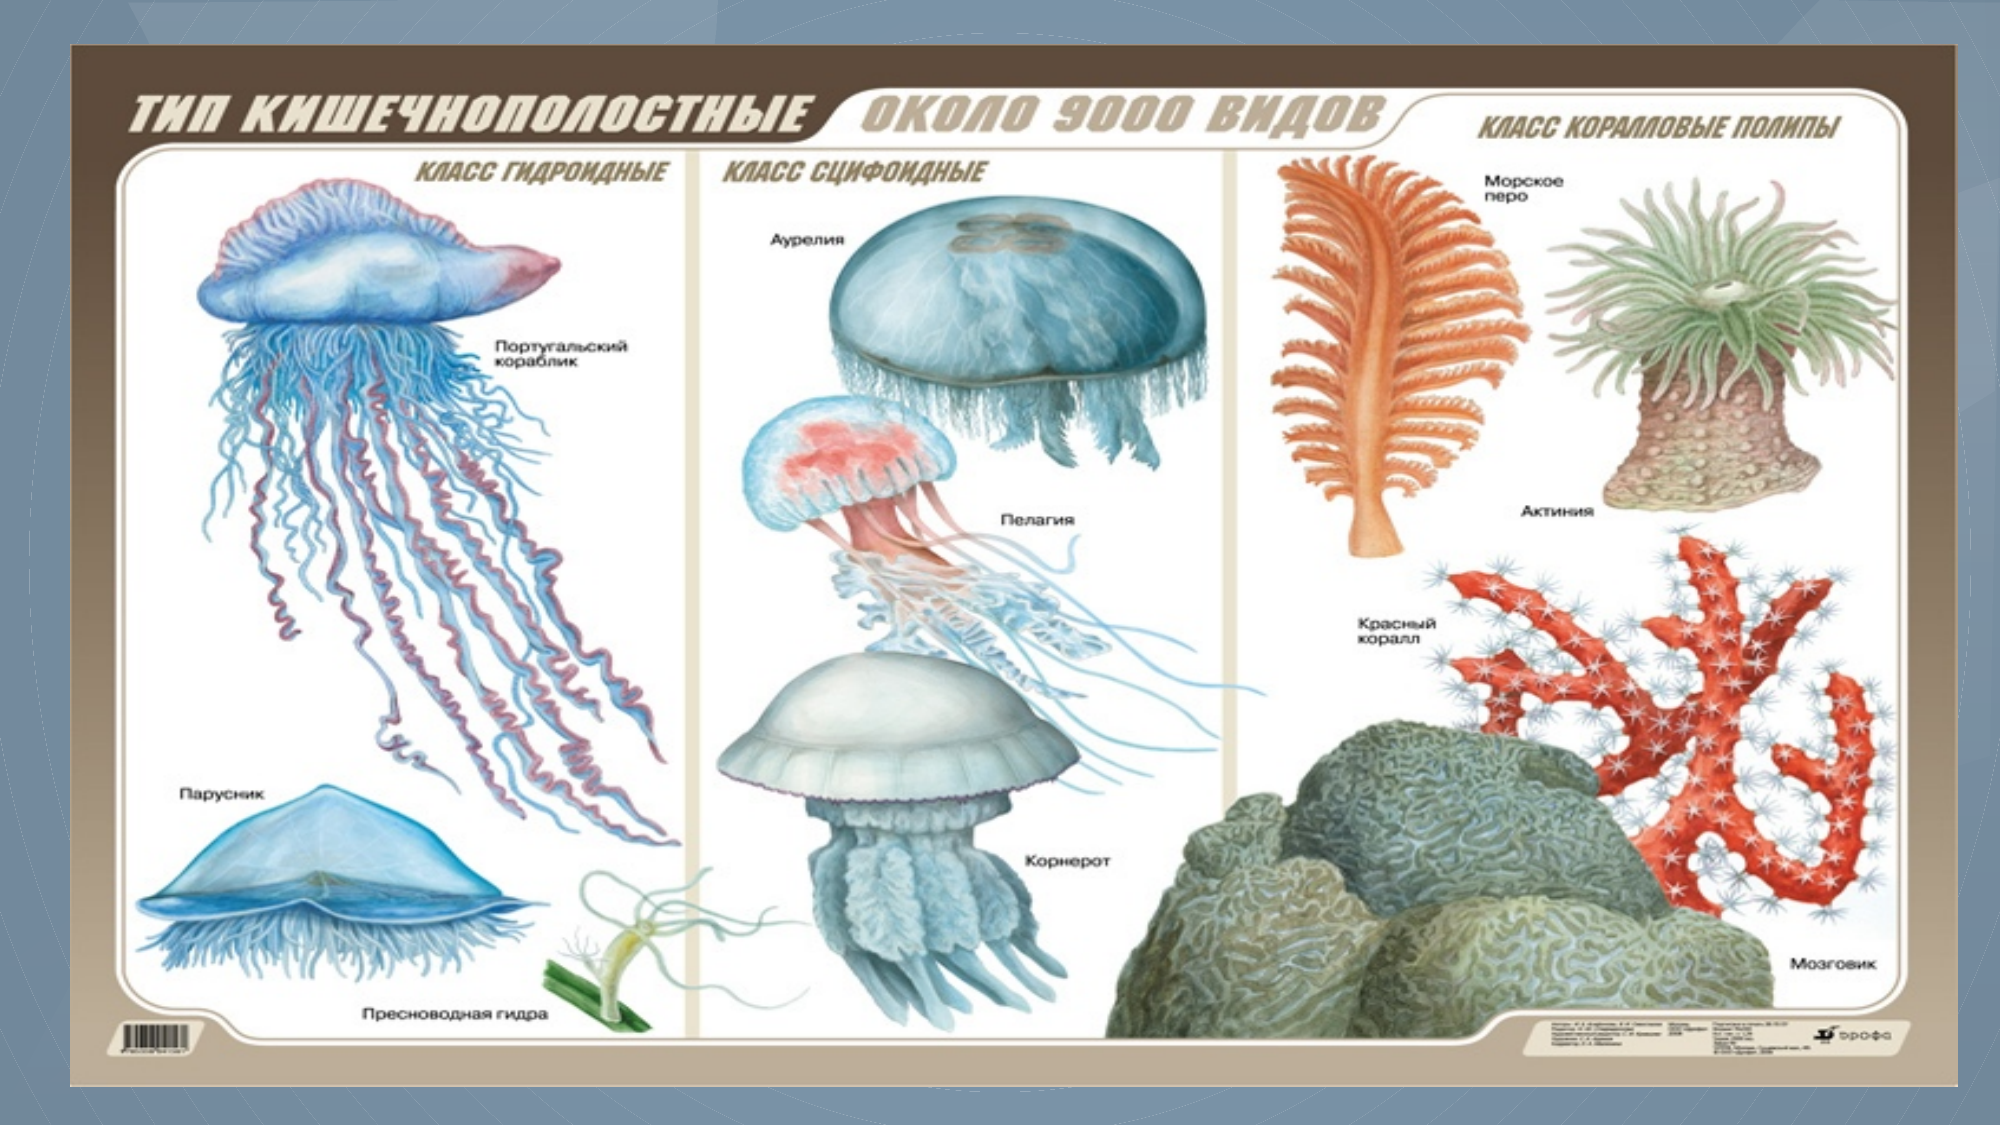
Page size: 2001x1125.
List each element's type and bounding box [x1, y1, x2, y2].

list [70, 44, 1958, 1087]
